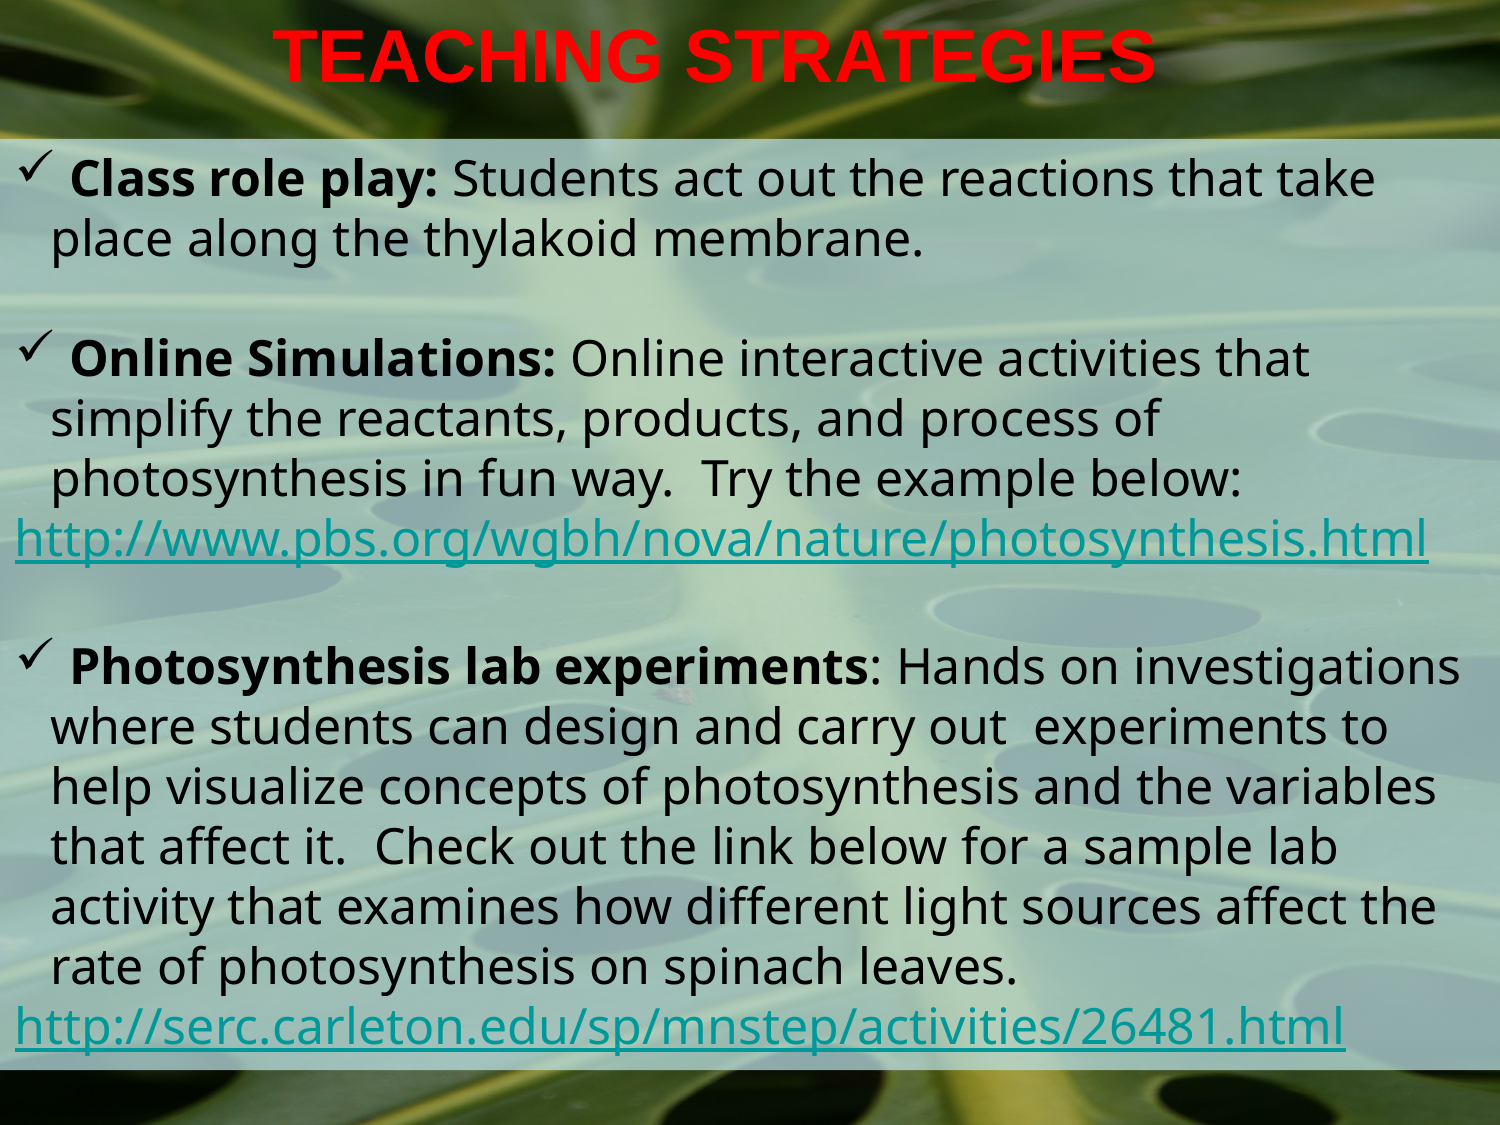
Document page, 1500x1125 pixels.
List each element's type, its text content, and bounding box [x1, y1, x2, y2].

picture [0, 0, 1500, 138]
text_box Class role play: Students act out the reactions that take place along the thylakoid membrane. Online Simulations: Online interactive activities that simplify the reactants, products, and process of photosynthesis in fun way. Try the example below: http://www.pbs.org/wgbh/nova/nature/photosynthesis.html Photosynthesis lab experiments: Hands on investigations where students can design and carry out experiments to help visualize concepts of photosynthesis and the variables that affect it. Check out the link below for a sample lab activity that examines how different light sources affect the rate of photosynthesis on spinach leaves. http://serc.carleton.edu/sp/mnstep/activities/26481.html [0, 138, 1500, 1071]
picture [0, 1071, 1500, 1125]
text_box Teaching strategies [236, 0, 1195, 105]
